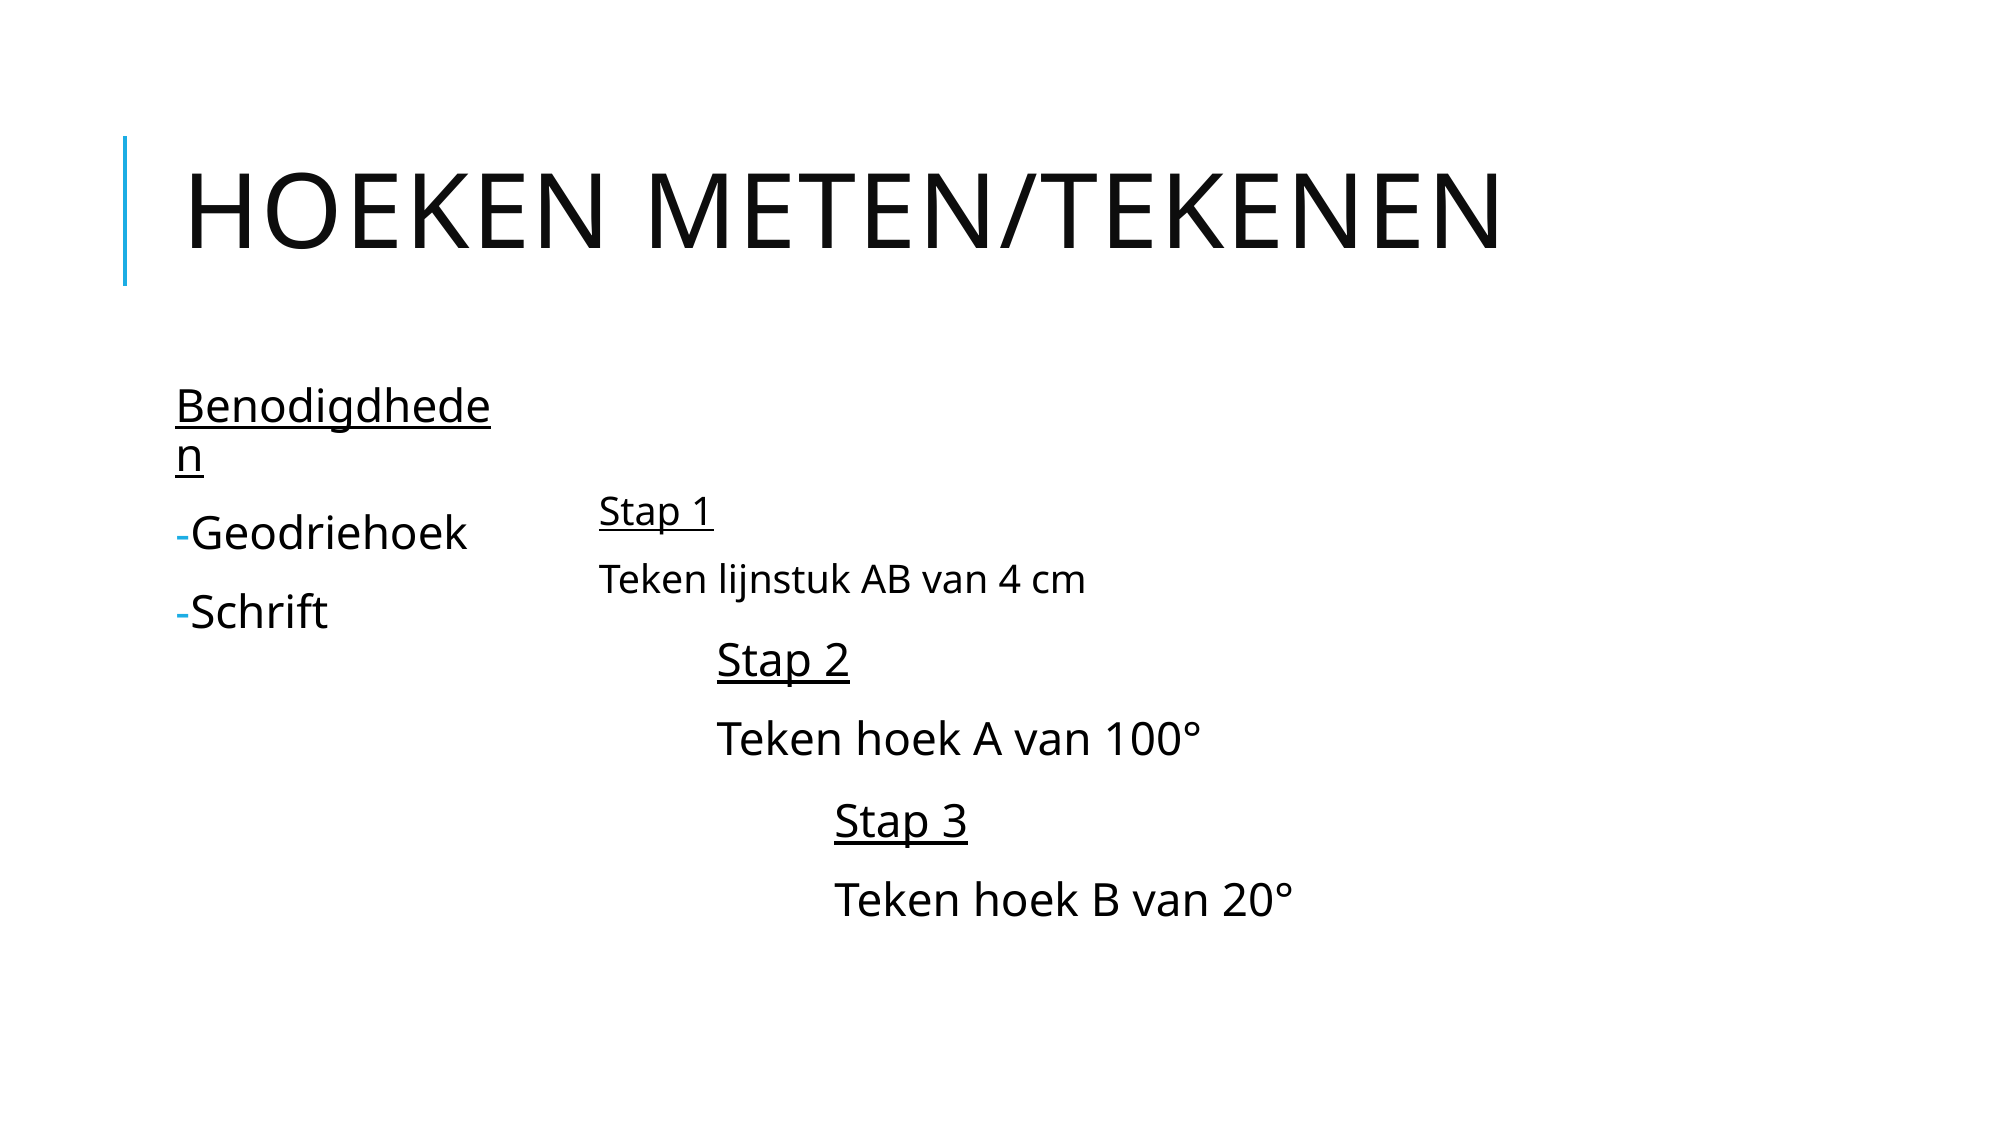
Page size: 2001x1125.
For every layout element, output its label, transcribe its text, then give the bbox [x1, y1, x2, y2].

text_box Stap 3 Teken hoek B van 20° [826, 790, 1339, 952]
text_box Stap 2 Teken hoek A van 100° [709, 629, 1222, 791]
text_box Stap 1 Teken lijnstuk AB van 4 cm [591, 484, 1104, 645]
title Hoeken meten/tekenen [168, 96, 1763, 342]
list Benodigdheden Geodriehoek Schrift [168, 375, 506, 621]
